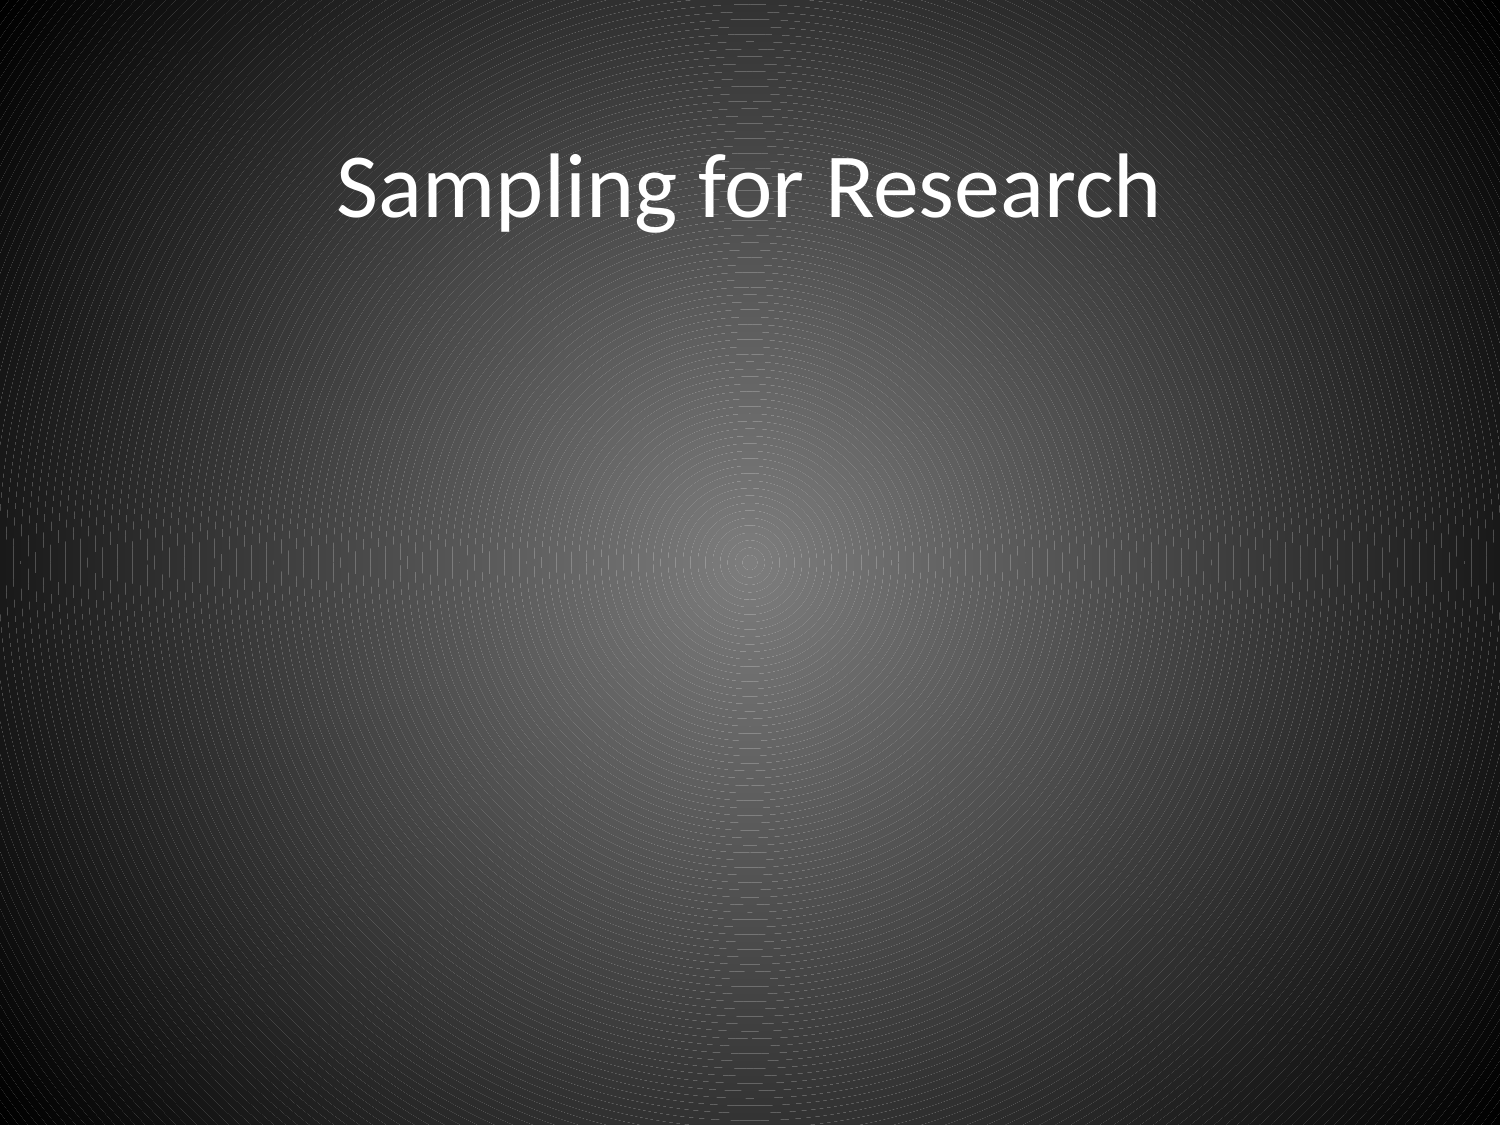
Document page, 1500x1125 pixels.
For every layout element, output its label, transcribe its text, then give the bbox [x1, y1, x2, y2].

title Sampling for Research [112, 87, 1388, 275]
